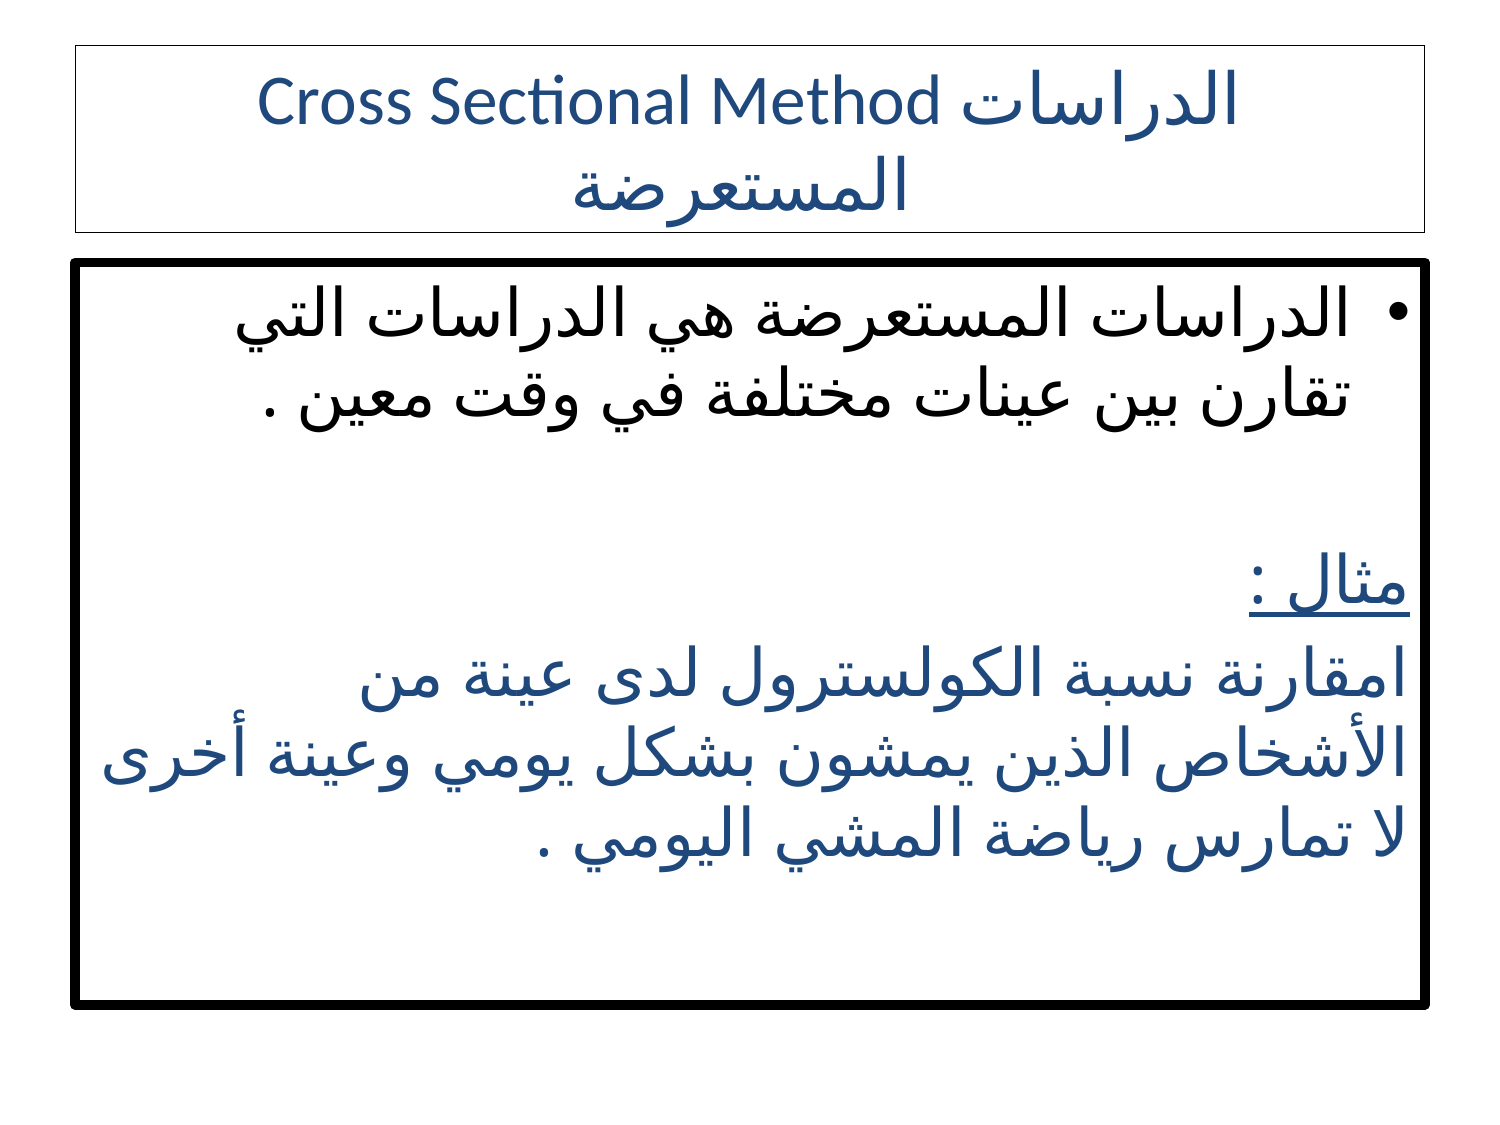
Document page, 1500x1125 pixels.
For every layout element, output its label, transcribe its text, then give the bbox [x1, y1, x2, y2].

title Cross Sectional Method الدراسات المستعرضة [75, 45, 1425, 233]
list الدراسات المستعرضة هي الدراسات التي تقارن بين عينات مختلفة في وقت معين . مثال : امقارنة نسبة الكولسترول لدى عينة من الأشخاص الذين يمشون بشكل يومي وعينة أخرى لا تمارس رياضة المشي اليومي . [75, 262, 1425, 1005]
